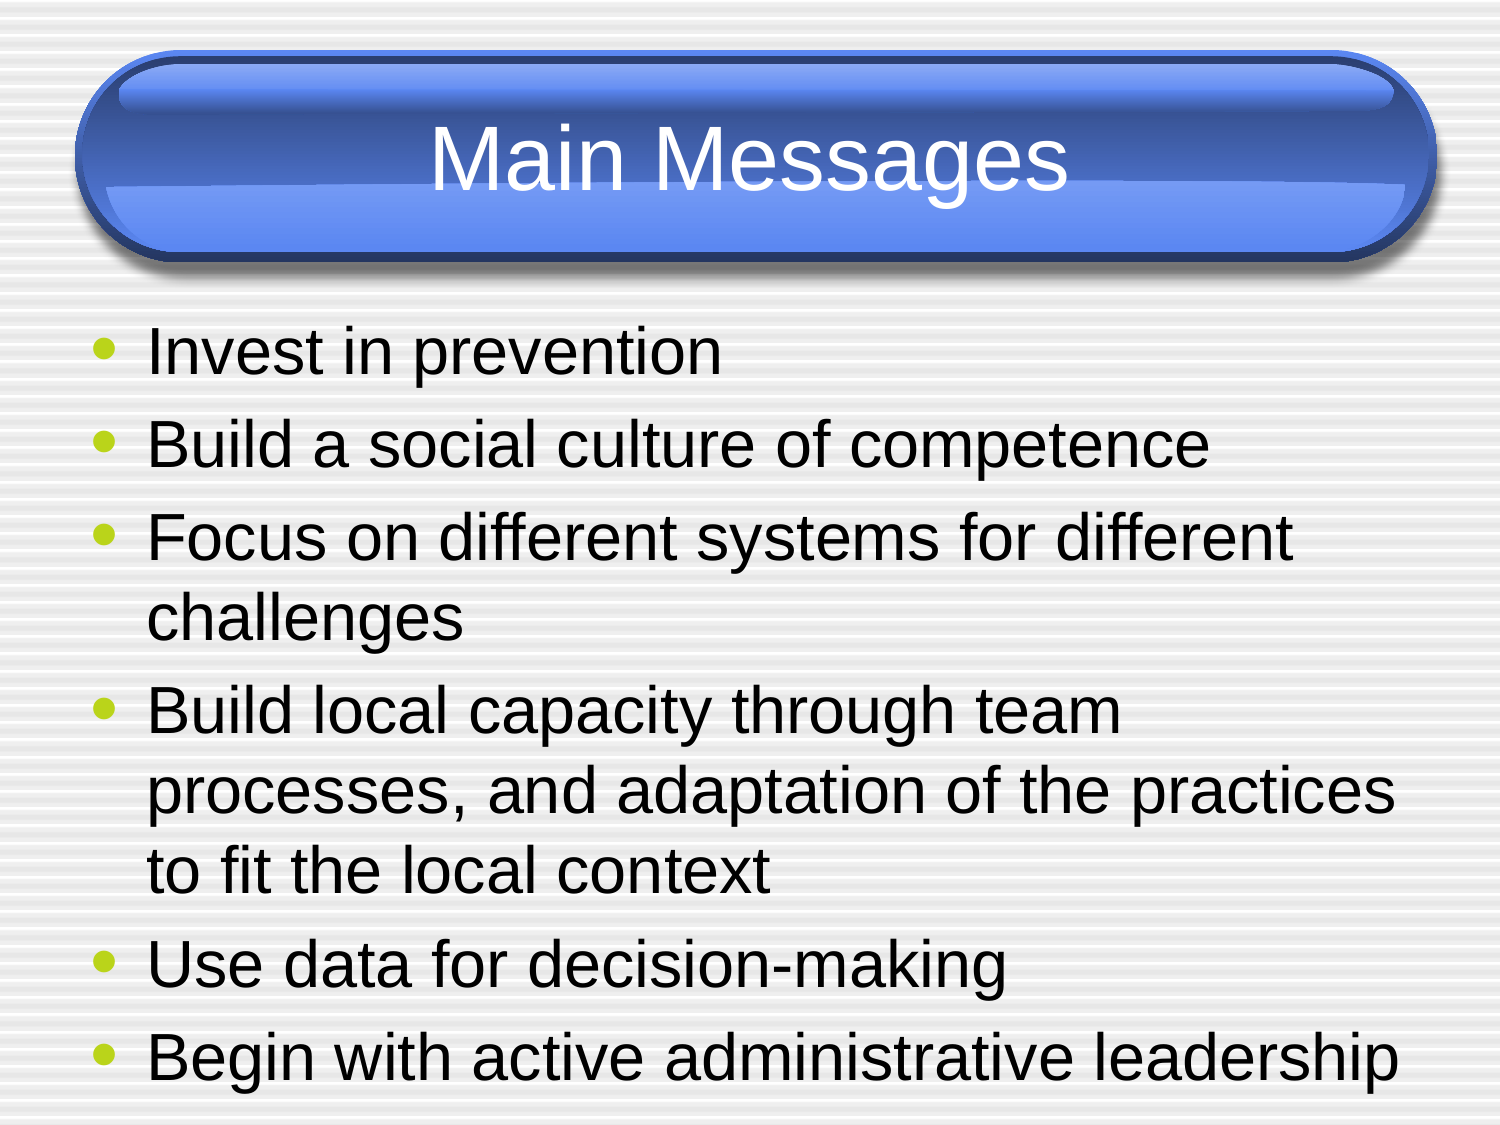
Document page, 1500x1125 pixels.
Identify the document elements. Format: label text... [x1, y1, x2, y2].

list Invest in prevention Build a social culture of competence Focus on different systems for different challenges Build local capacity through team processes, and adaptation of the practices to fit the local context Use data for decision-making Begin with active administrative leadership [74, 299, 1438, 1001]
title Main Messages [112, 60, 1388, 249]
picture [0, 0, 1500, 1125]
